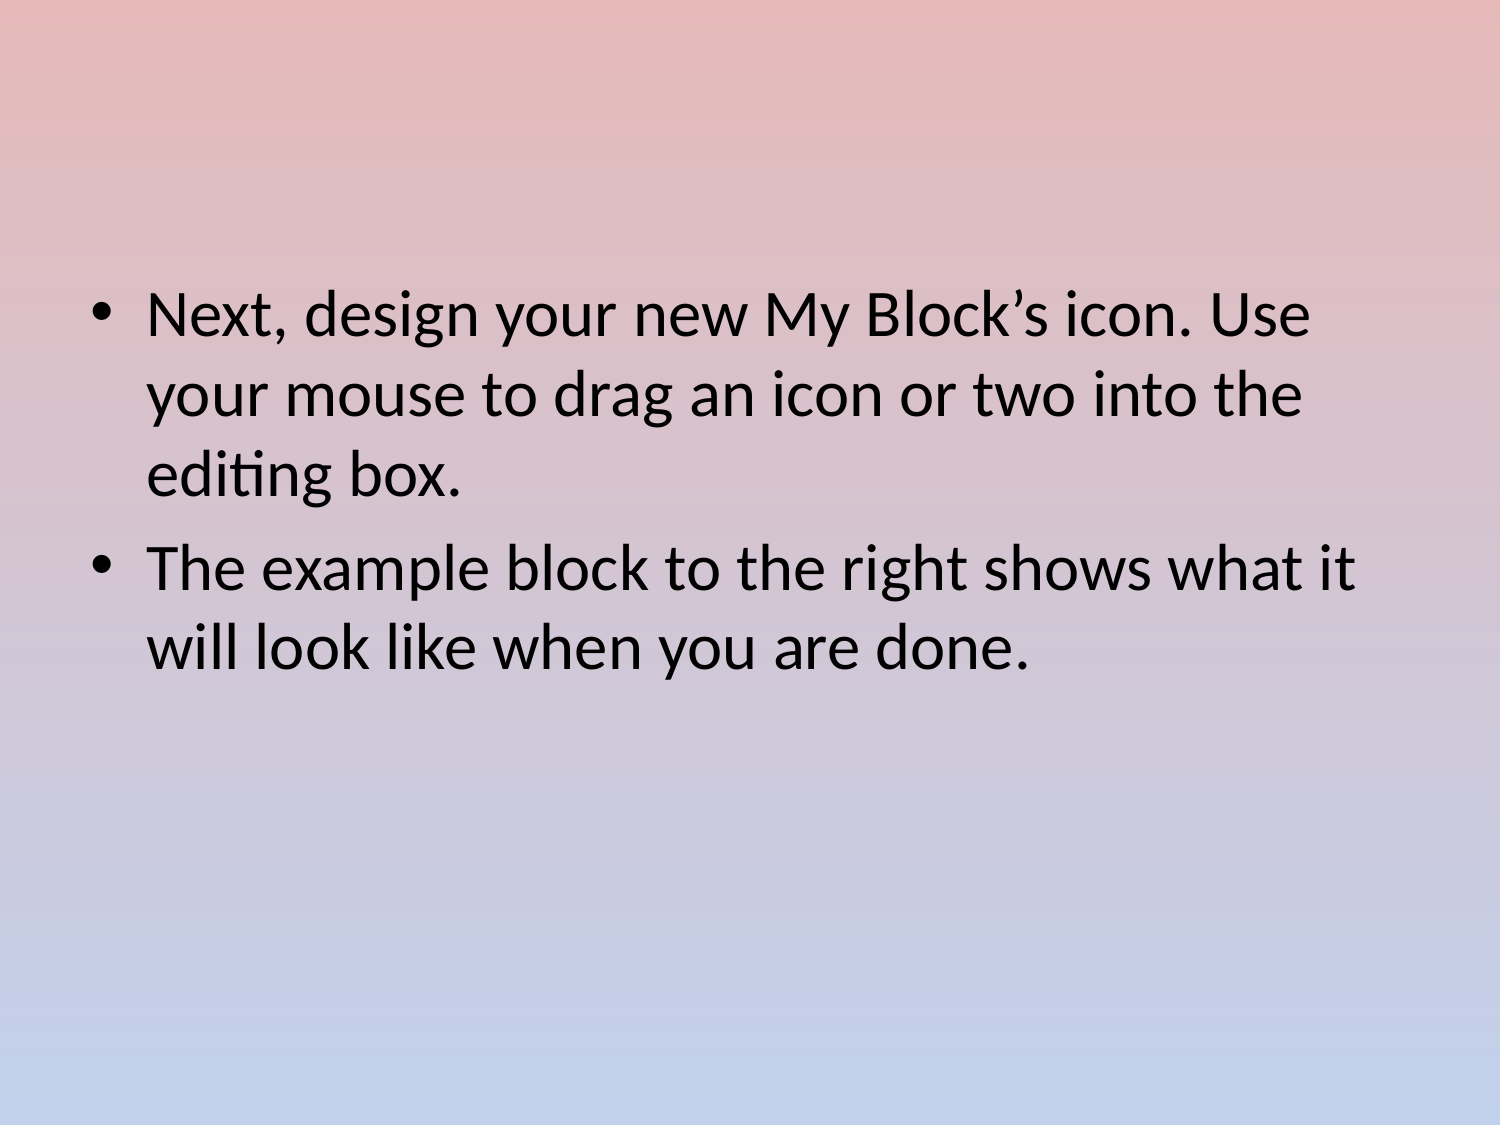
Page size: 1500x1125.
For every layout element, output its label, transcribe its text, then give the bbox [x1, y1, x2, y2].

list Next, design your new My Block’s icon. Use your mouse to drag an icon or two into the editing box. The example block to the right shows what it will look like when you are done. [75, 262, 1425, 1005]
